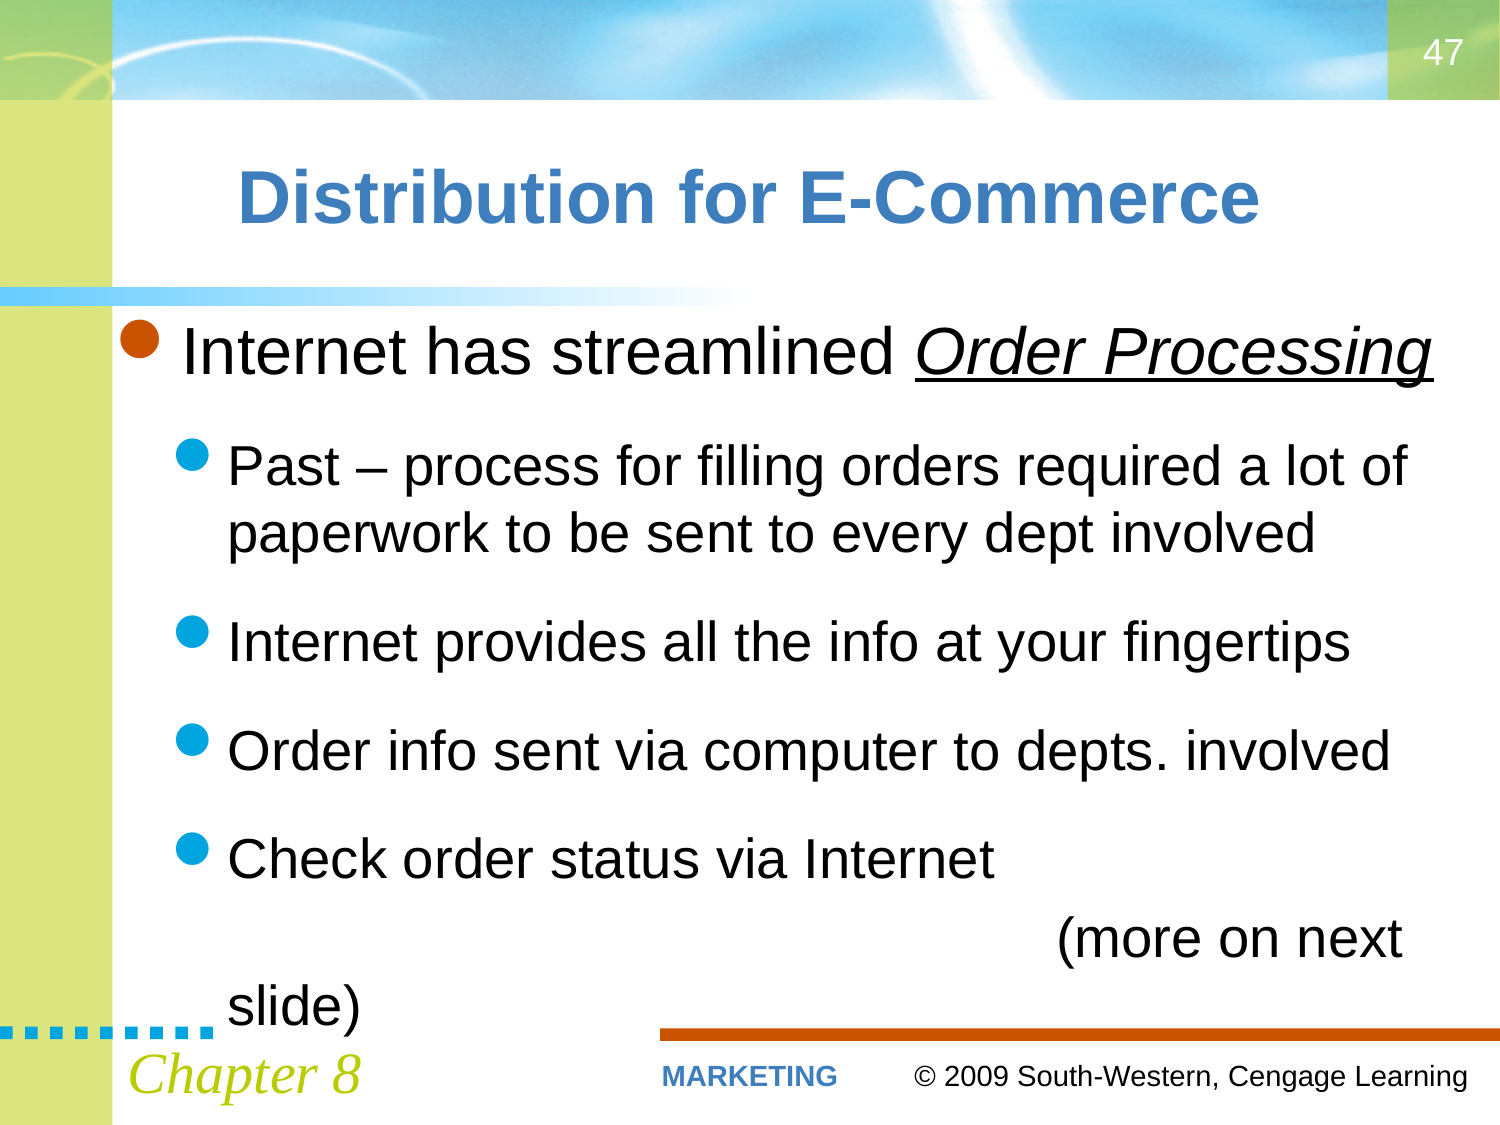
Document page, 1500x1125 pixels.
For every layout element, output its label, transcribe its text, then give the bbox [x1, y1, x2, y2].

footer Chapter 8 [112, 1012, 638, 1113]
slide_number 47 [1387, 0, 1500, 101]
list Internet has streamlined Order Processing Past – process for filling orders required a lot of paperwork to be sent to every dept involved Internet provides all the info at your fingertips Order info sent via computer to depts. involved Check order status via Internet (more on next slide) [99, 299, 1463, 1001]
title Distribution for E-Commerce [112, 99, 1388, 288]
